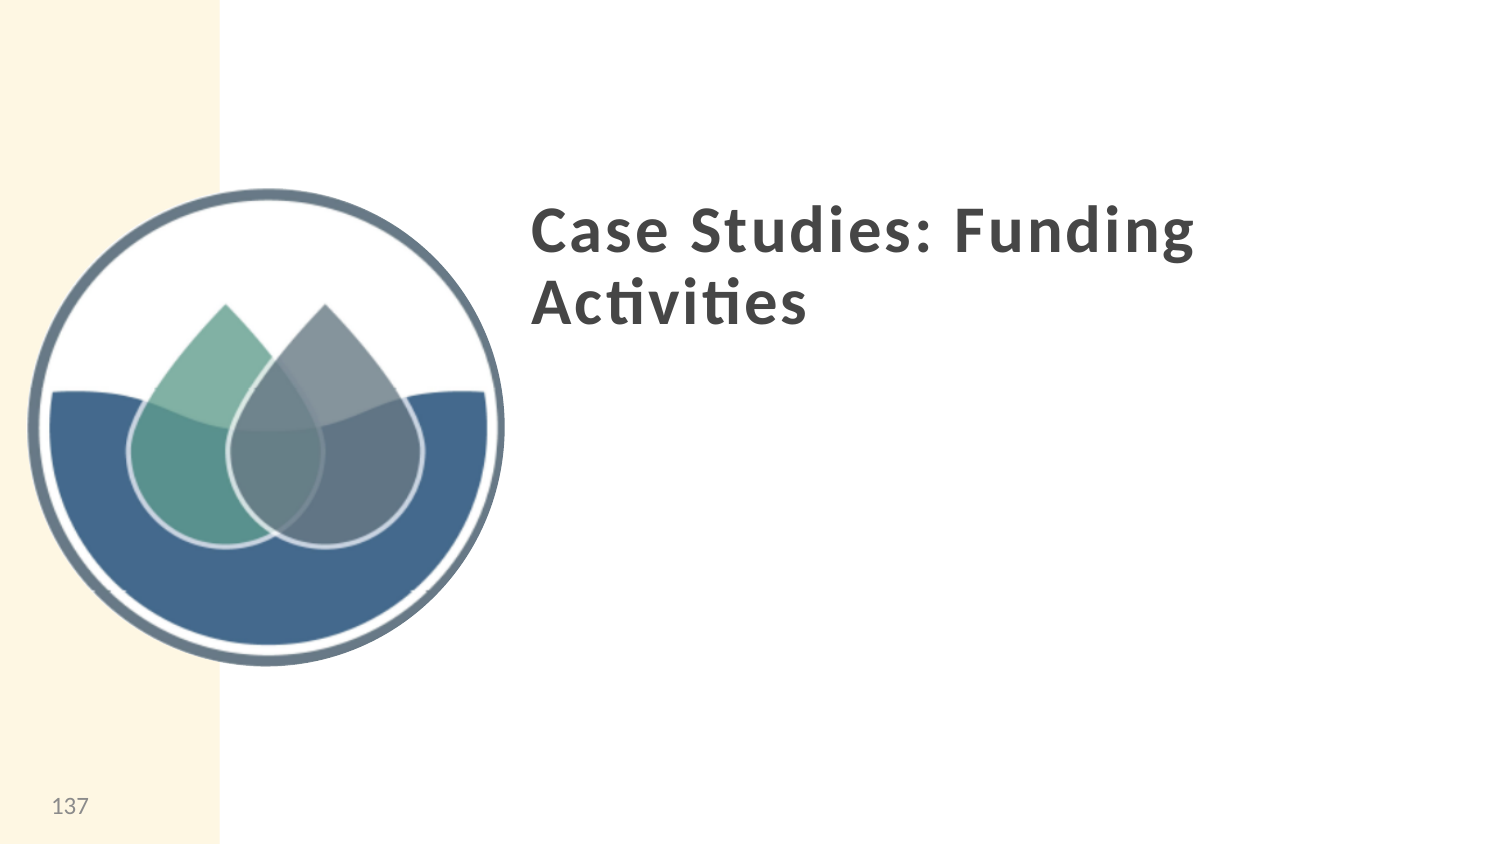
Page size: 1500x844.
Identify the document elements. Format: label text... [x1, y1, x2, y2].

slide_number 137 [16, 782, 124, 828]
list Case Studies: Funding Activities [516, 187, 1385, 329]
